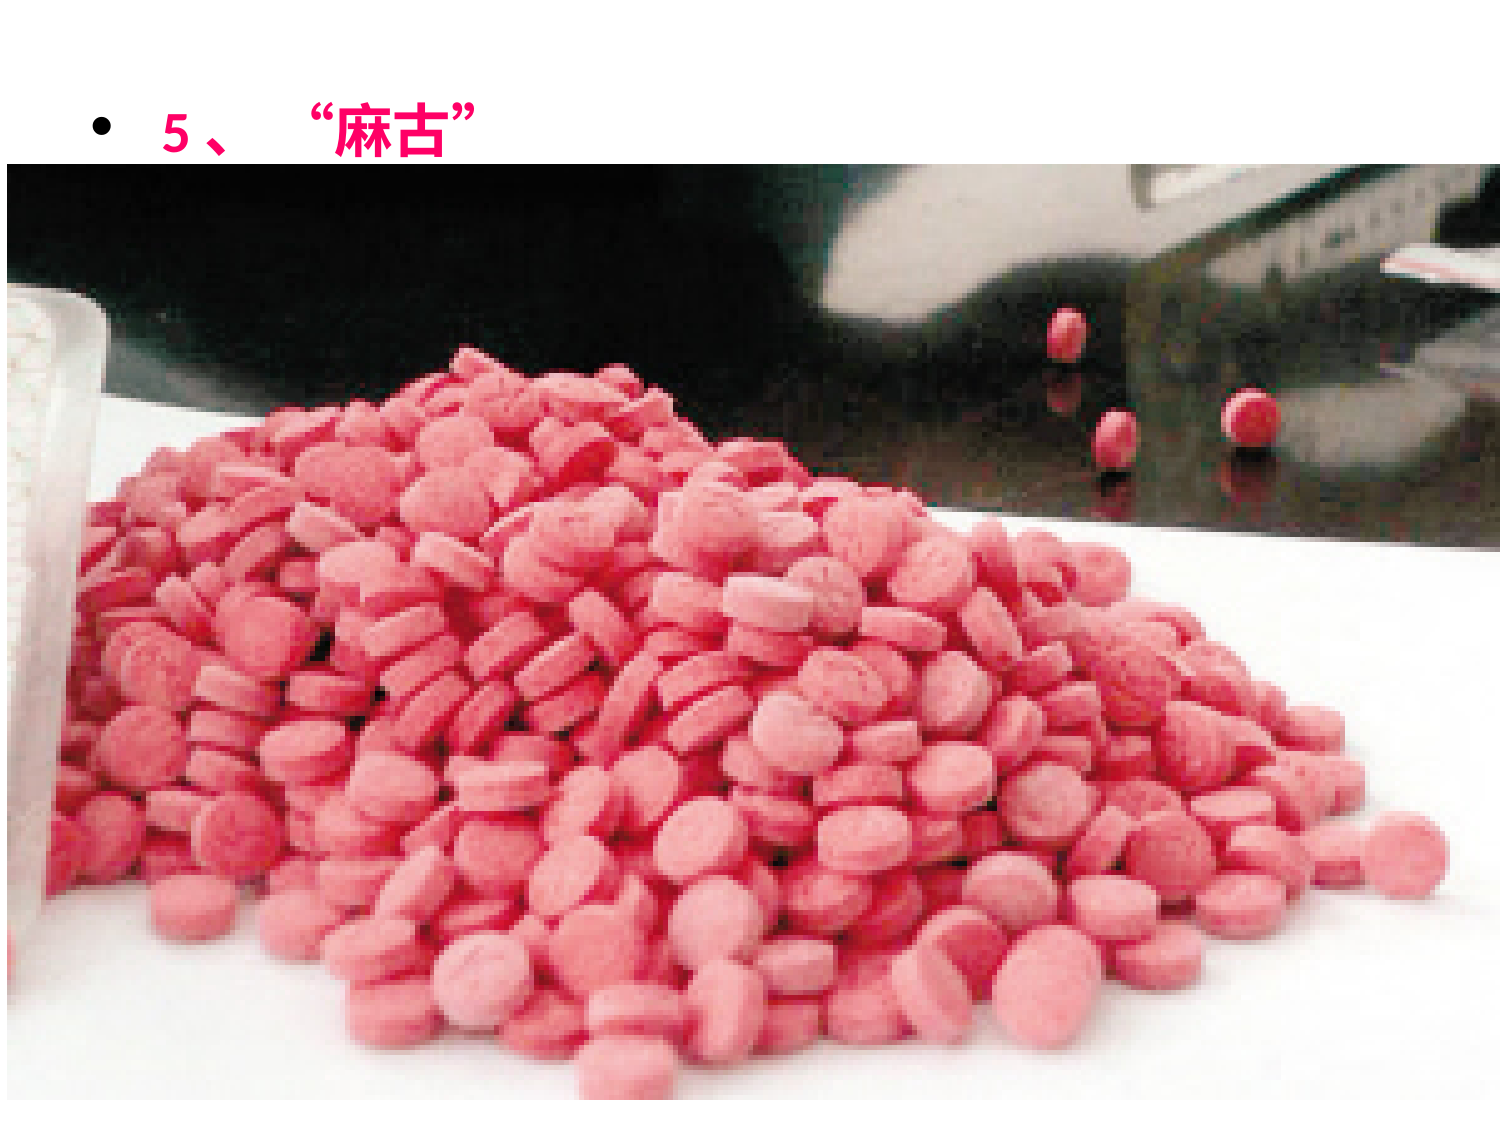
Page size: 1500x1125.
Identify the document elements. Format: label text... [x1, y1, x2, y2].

picture [7, 164, 1500, 1100]
list 5、 “麻古” [75, 78, 1425, 162]
